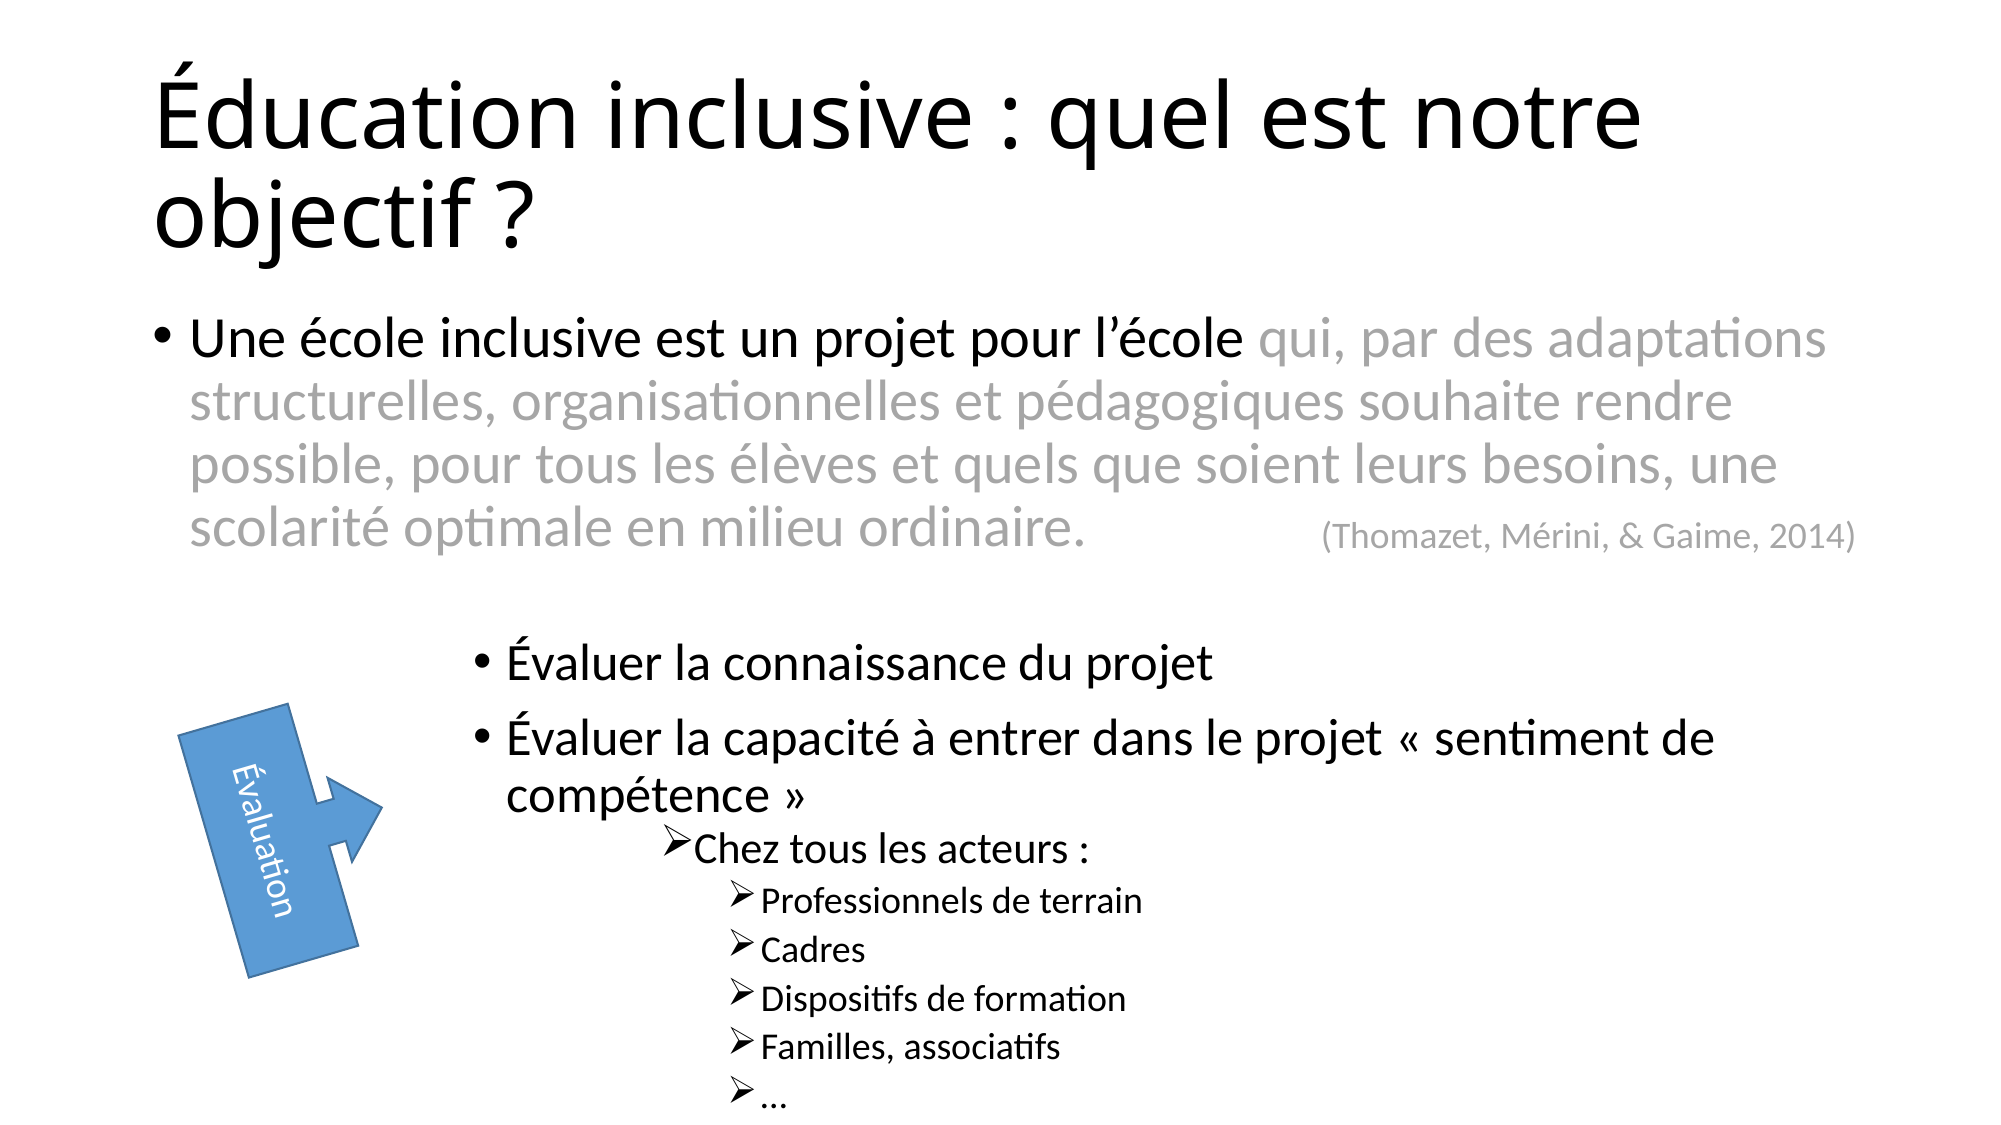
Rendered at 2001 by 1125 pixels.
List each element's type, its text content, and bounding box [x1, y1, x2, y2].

title Éducation inclusive : quel est notre objectif ? [137, 59, 1863, 278]
text_box Évaluer la connaissance du projet Évaluer la capacité à entrer dans le projet « sentiment de compétence » [458, 627, 1963, 833]
list Une école inclusive est un projet pour l’école qui, par des adaptations structurelles, organisationnelles et pédagogiques souhaite rendre possible, pour tous les élèves et quels que soient leurs besoins, une scolarité optimale en milieu ordinaire. [137, 299, 1915, 708]
text_box (Thomazet, Mérini, & Gaime, 2014) [1306, 503, 1915, 564]
text_box Évaluation [177, 702, 384, 979]
text_box Chez tous les acteurs : Professionnels de terrain Cadres Dispositifs de formation Familles, associatifs … [645, 817, 1739, 1125]
